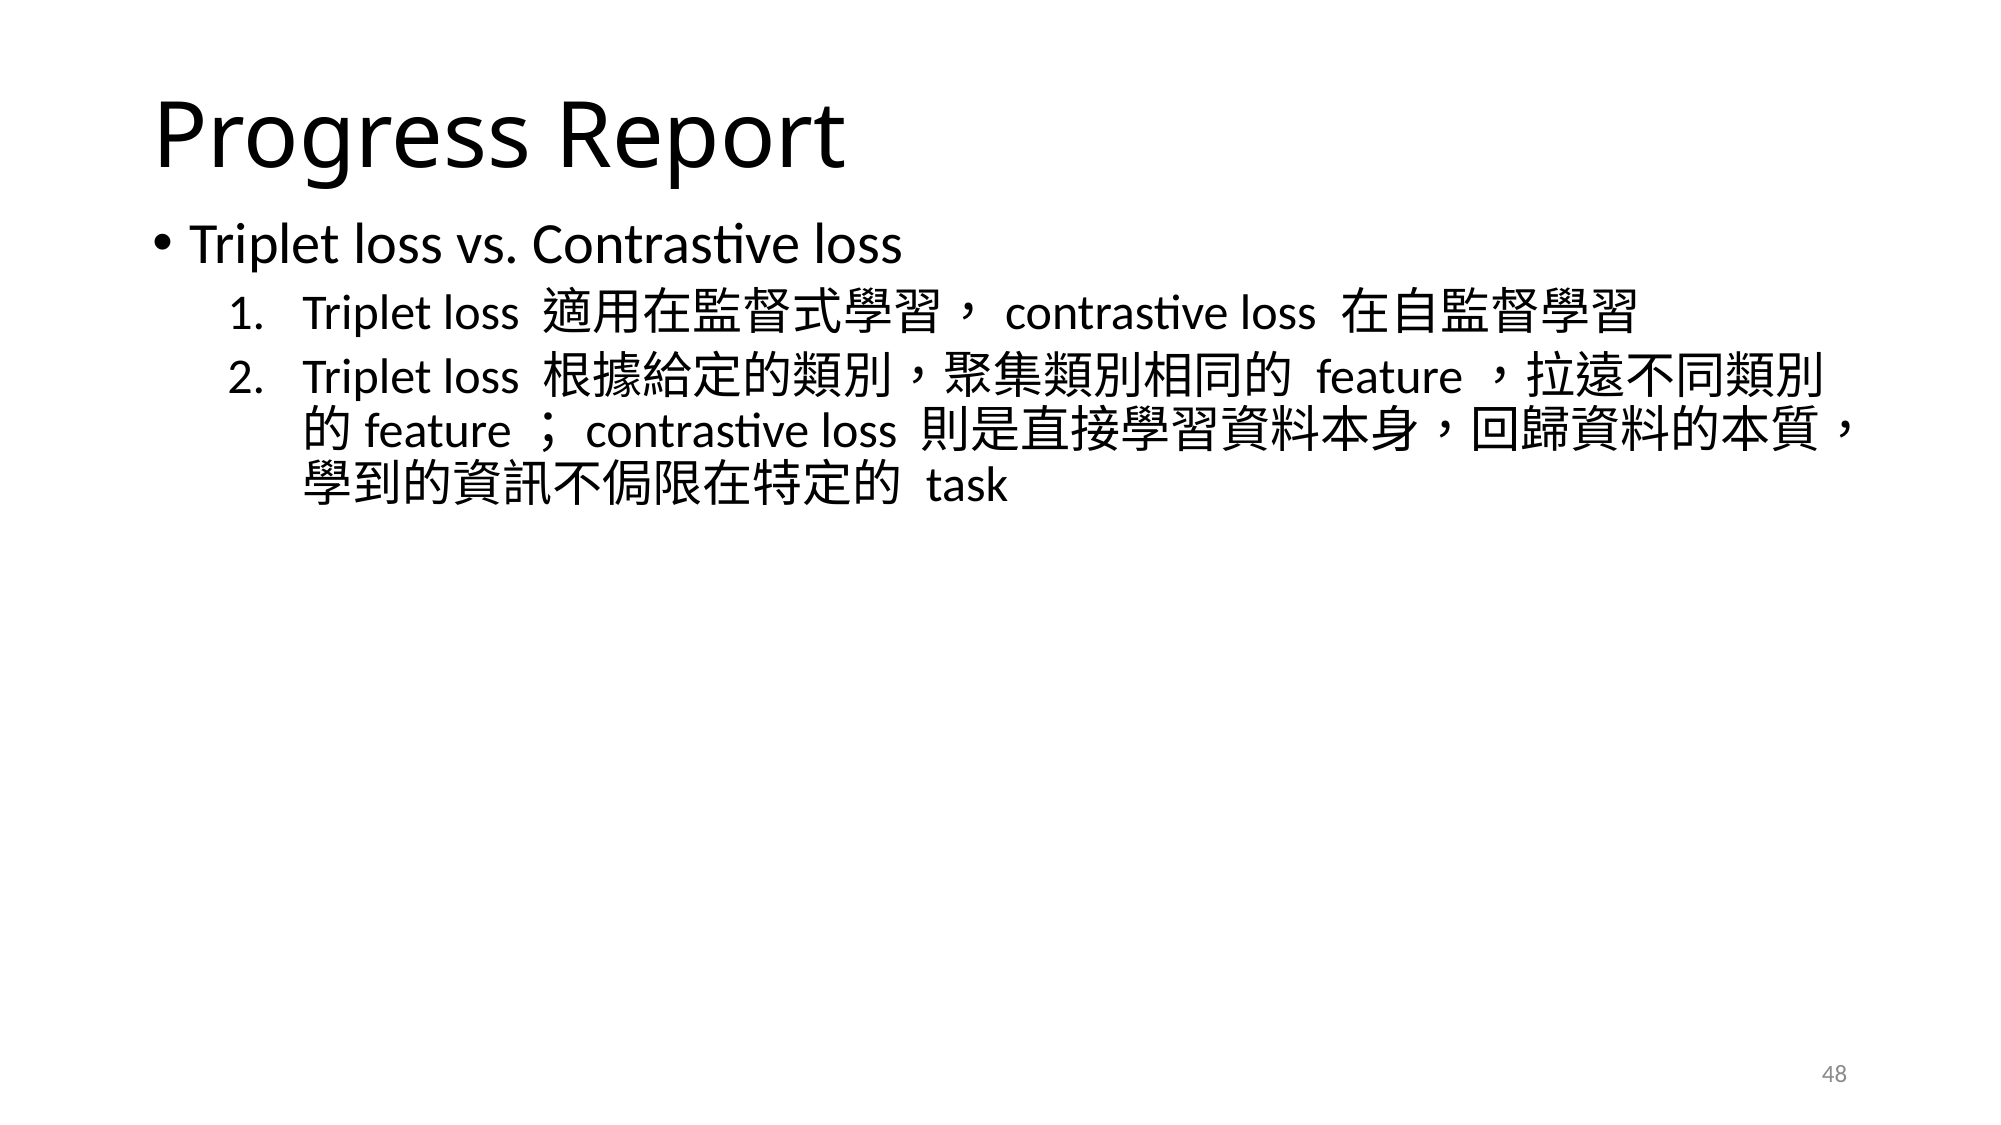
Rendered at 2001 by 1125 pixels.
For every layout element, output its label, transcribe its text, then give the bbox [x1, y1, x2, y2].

slide_number 48 [1412, 1042, 1863, 1103]
title Progress Report [137, 28, 1863, 205]
list Triplet loss vs. Contrastive loss Triplet loss 適用在監督式學習，contrastive loss 在自監督學習 Triplet loss 根據給定的類別，聚集類別相同的 feature，拉遠不同類別的feature；contrastive loss 則是直接學習資料本身，回歸資料的本質，學到的資訊不侷限在特定的 task [137, 205, 1877, 1096]
